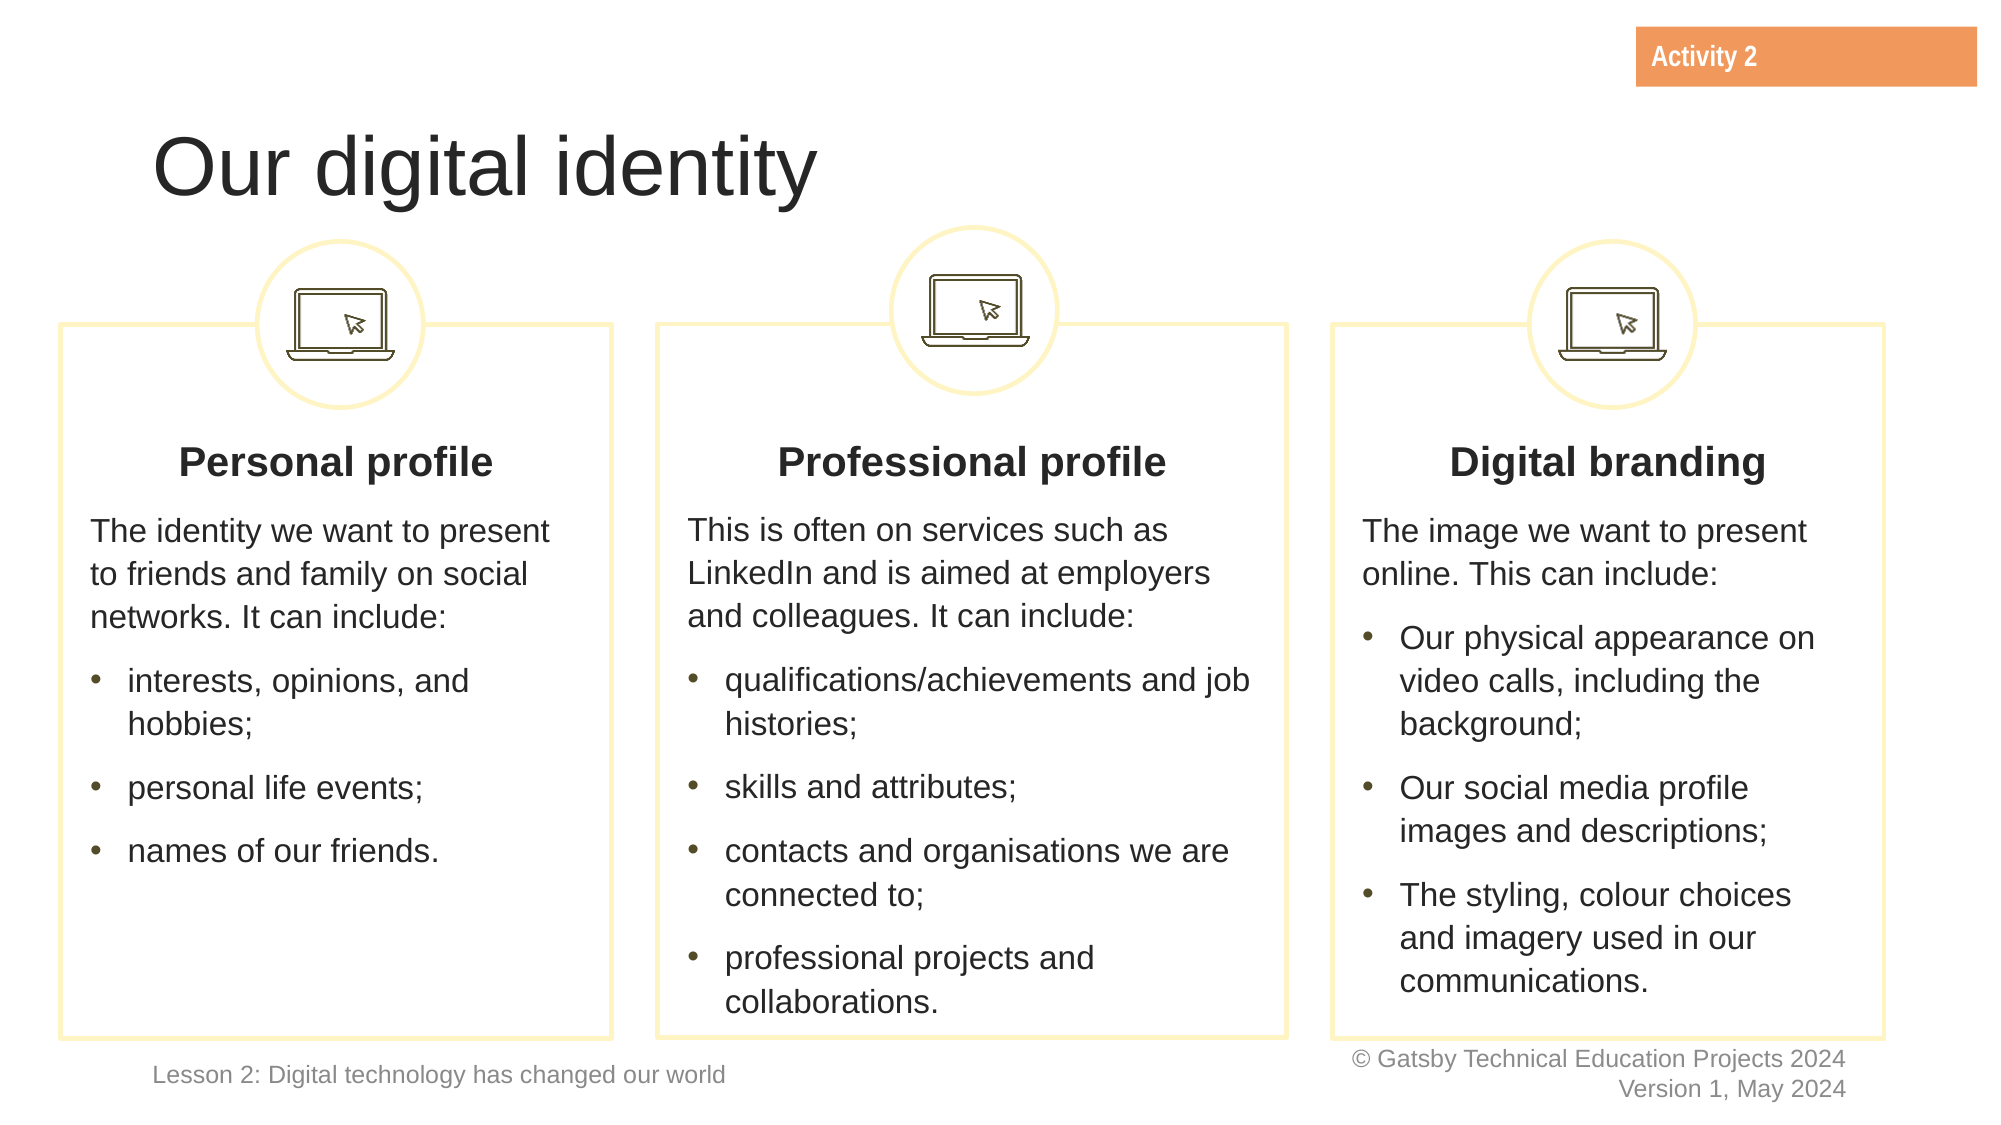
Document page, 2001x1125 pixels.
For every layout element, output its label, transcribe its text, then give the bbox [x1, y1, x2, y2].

list Lesson 2: Digital technology has changed our world [137, 1042, 829, 1103]
title Our digital identity [137, 59, 1863, 278]
text_box Digital branding The image we want to present online. This can include: Our physical appearance on video calls, including the background; Our social media profile images and descriptions; The styling, colour choices and imagery used in our communications. [1332, 324, 1884, 1039]
picture [286, 288, 395, 361]
picture [921, 274, 1030, 347]
text_box [256, 240, 425, 409]
list Activity 2 [1636, 26, 1978, 87]
text_box [890, 226, 1059, 395]
text_box [1528, 240, 1697, 409]
list Professional profile This is often on services such as LinkedIn and is aimed at employers and colleagues. It can include: qualifications/achievements and job histories; skills and attributes; contacts and organisations we are connected to; professional projects and collaborations. [655, 322, 1289, 1040]
list Personal profile The identity we want to present to friends and family on social networks. It can include: interests, opinions, and hobbies; personal life events; names of our friends. [58, 322, 614, 1041]
picture [1558, 287, 1667, 361]
